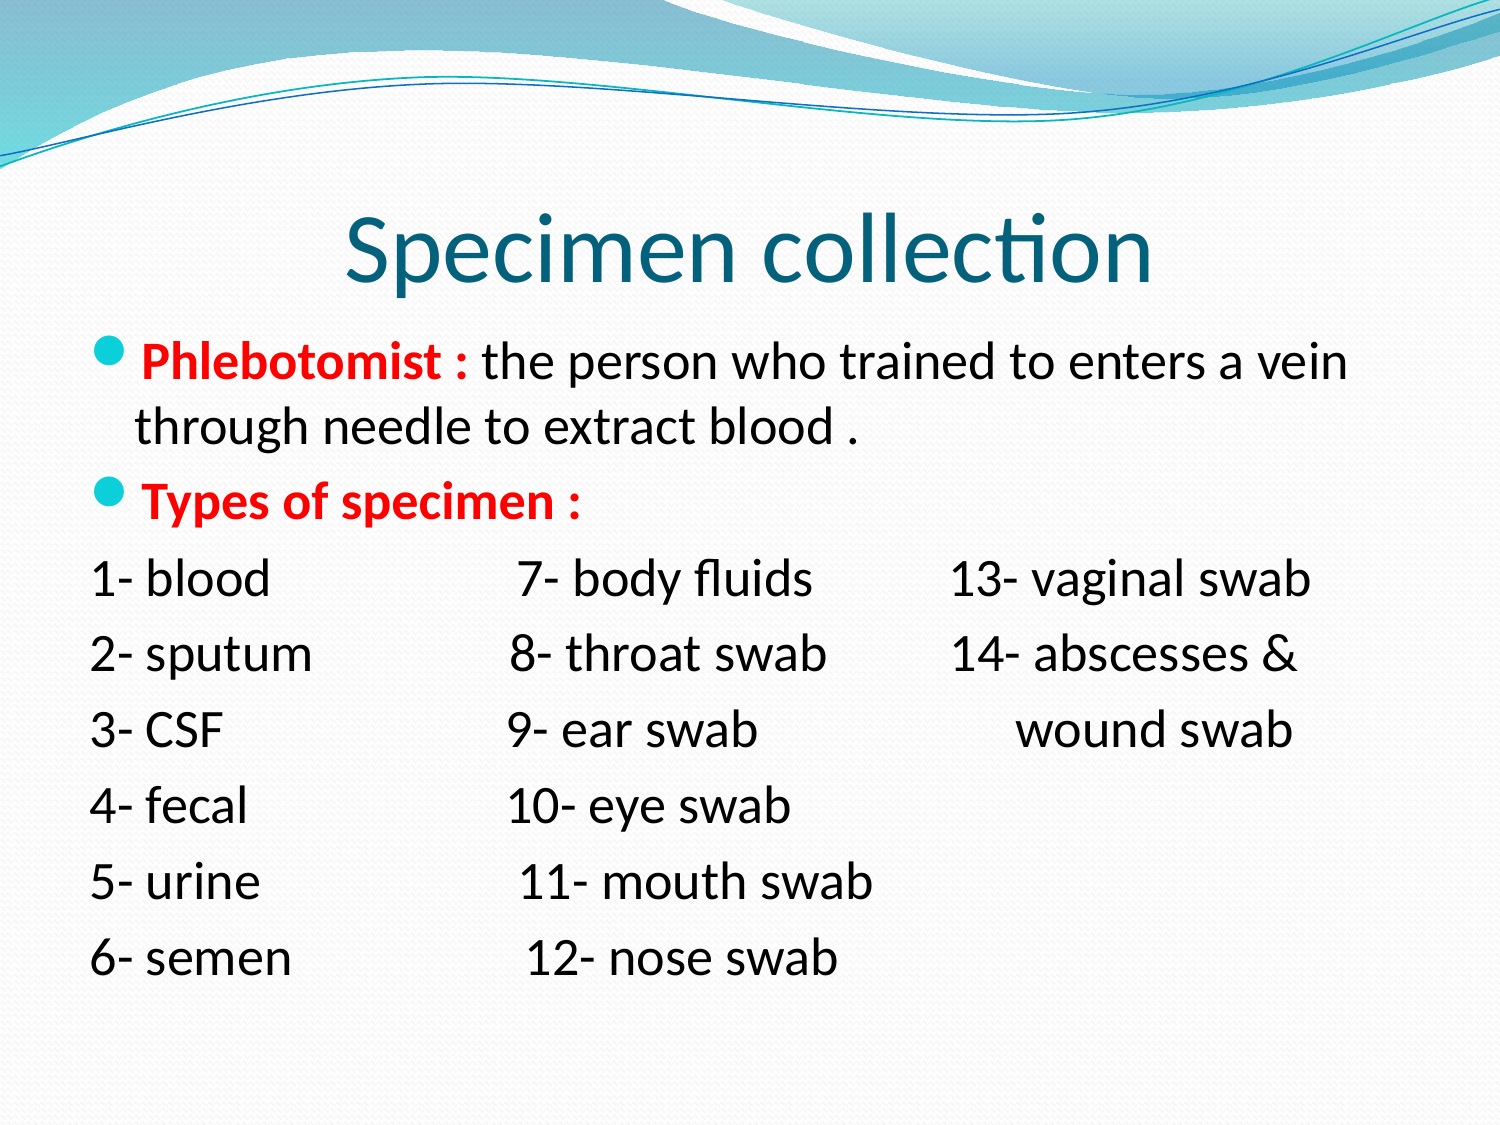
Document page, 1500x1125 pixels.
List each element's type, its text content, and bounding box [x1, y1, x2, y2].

list Phlebotomist : the person who trained to enters a vein through needle to extract blood . Types of specimen : 1- blood 7- body fluids 13- vaginal swab 2- sputum 8- throat swab 14- abscesses & 3- CSF 9- ear swab wound swab 4- fecal 10- eye swab 5- urine 11- mouth swab 6- semen 12- nose swab [75, 317, 1425, 1038]
title Specimen collection [75, 115, 1425, 303]
